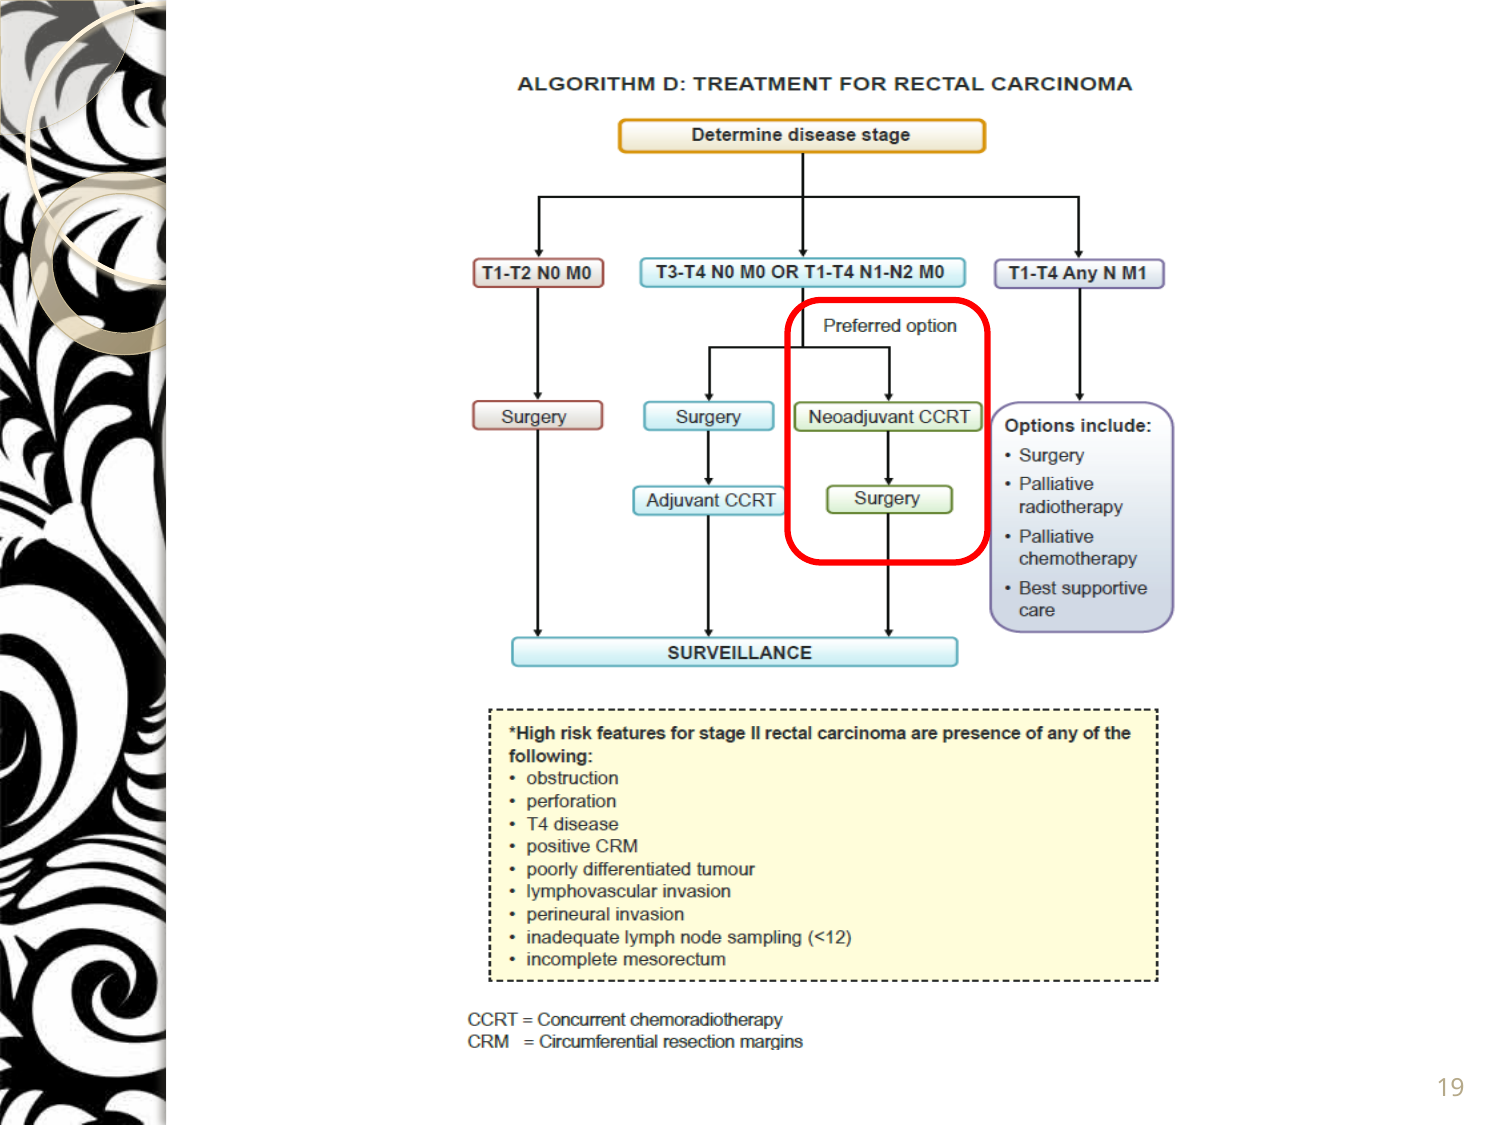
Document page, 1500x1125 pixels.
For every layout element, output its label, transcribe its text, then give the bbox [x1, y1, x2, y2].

slide_number 19 [1413, 1034, 1488, 1113]
picture [32, 13, 160, 207]
picture [53, 241, 160, 332]
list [462, 74, 1188, 1051]
picture [0, 134, 166, 1125]
picture [136, 0, 164, 4]
picture [62, 195, 160, 280]
